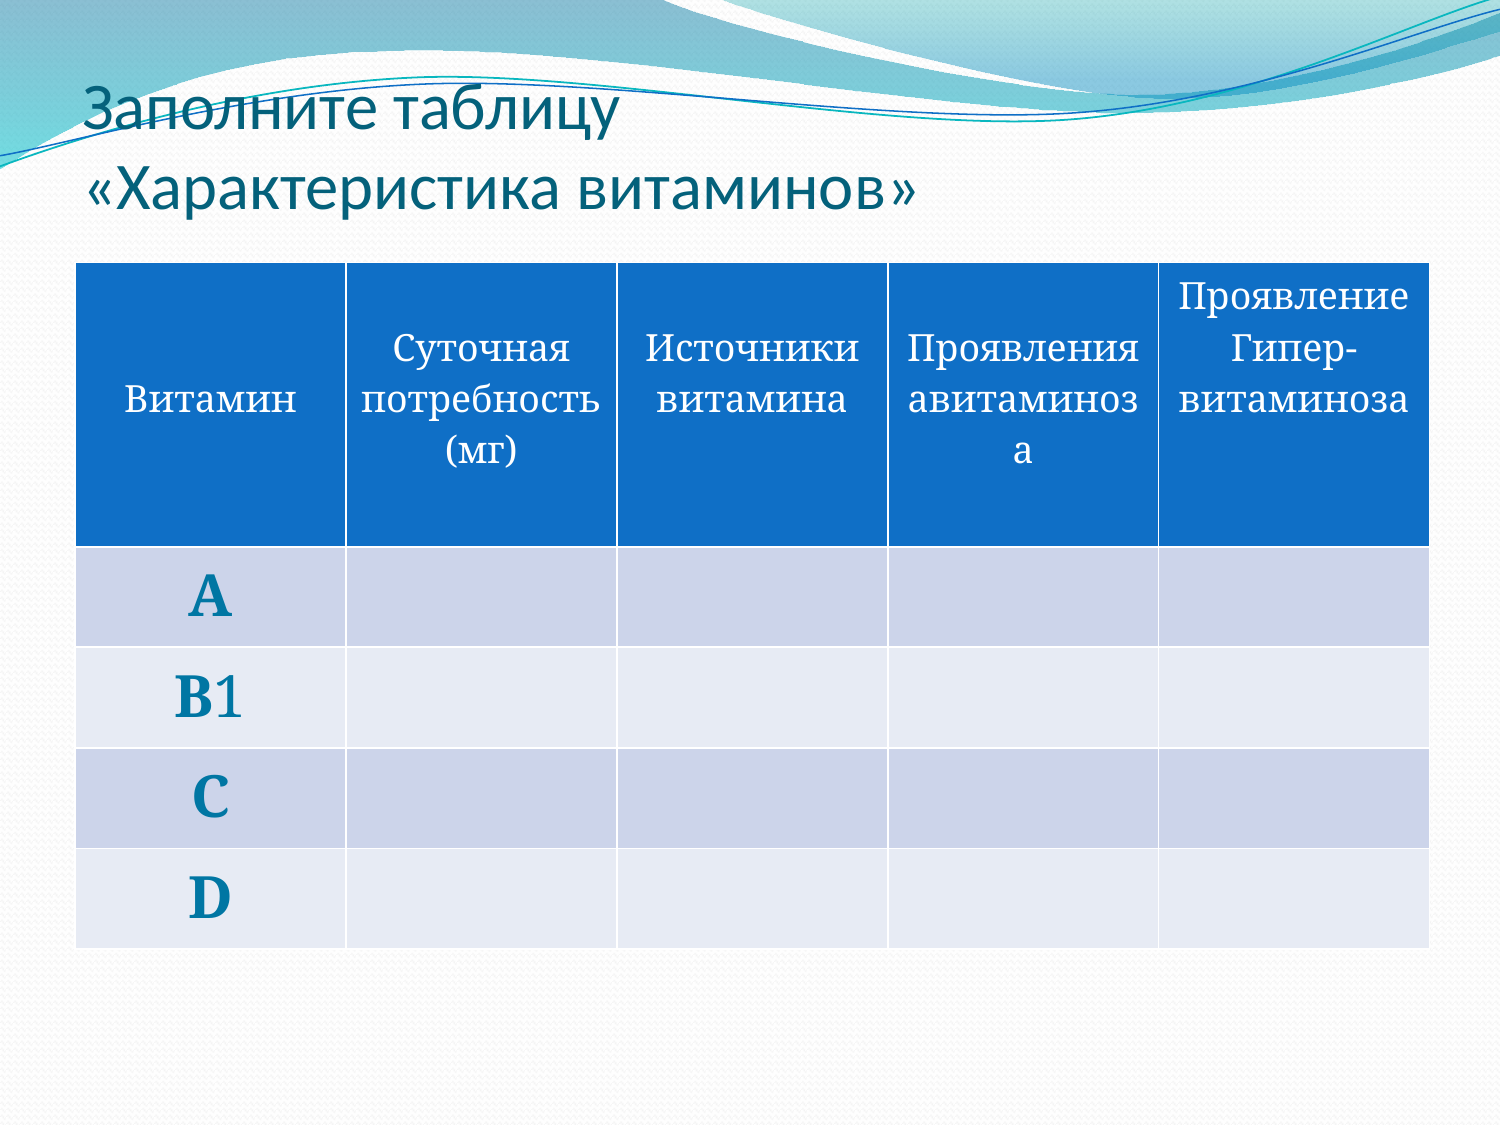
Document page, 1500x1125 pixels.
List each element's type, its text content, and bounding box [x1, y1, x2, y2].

table_header Источники витамина [618, 263, 887, 546]
table_cell В1 [76, 648, 345, 747]
table_header Проявления авитаминоза [889, 263, 1158, 546]
table_cell [889, 648, 1158, 747]
table_cell [347, 648, 616, 747]
table_cell А [76, 548, 345, 646]
table_cell [618, 849, 887, 948]
table_cell [347, 548, 616, 646]
table_cell D [76, 849, 345, 948]
table_cell С [76, 749, 345, 848]
table_cell [889, 849, 1158, 948]
table_header Витамин [76, 263, 345, 546]
table_cell [889, 749, 1158, 848]
table_cell [347, 749, 616, 848]
table_cell [347, 849, 616, 948]
table_cell [618, 648, 887, 747]
table_cell [1159, 648, 1429, 747]
table_header Проявление Гипер- витаминоза [1159, 263, 1429, 546]
table_cell [1159, 849, 1429, 948]
table_cell [618, 548, 887, 646]
table_cell [889, 548, 1158, 646]
table_cell [618, 749, 887, 848]
table_cell [1159, 548, 1429, 646]
table_header Суточная потребность (мг) [347, 263, 616, 546]
title Заполните таблицу «Характеристика витаминов» [82, 35, 1432, 223]
table_cell [1159, 749, 1429, 848]
